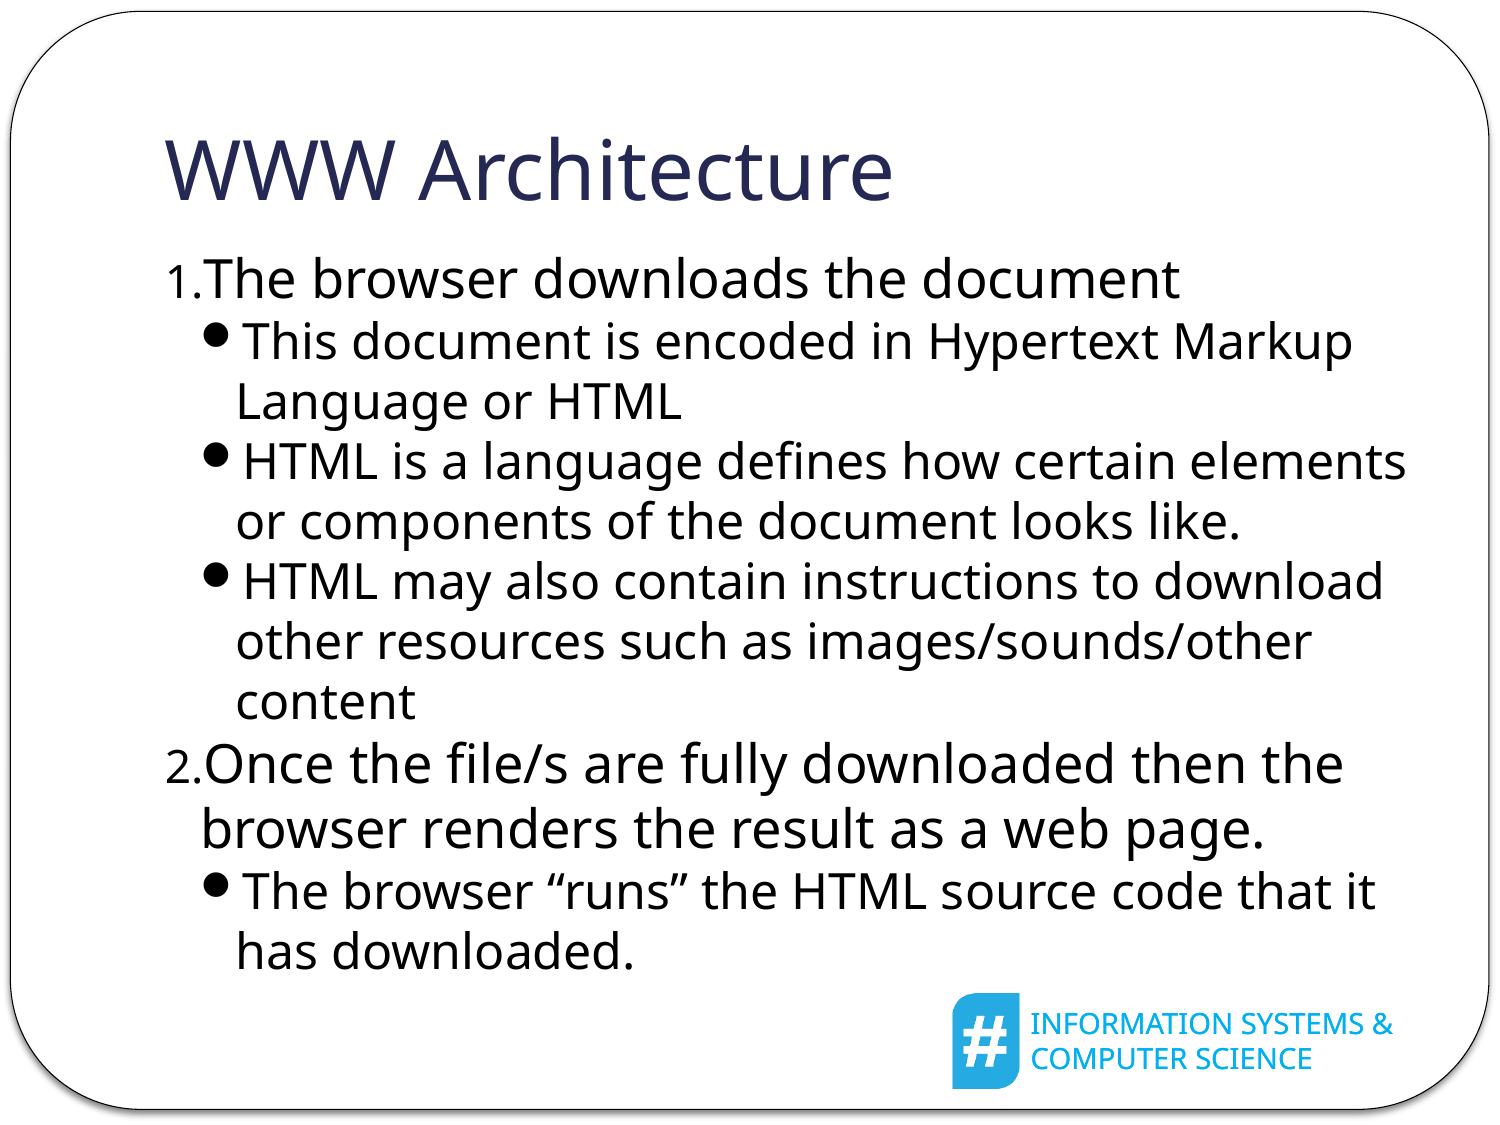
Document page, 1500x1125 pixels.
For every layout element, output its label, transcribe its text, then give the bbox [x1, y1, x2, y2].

text_box WWW Architecture [150, 45, 1425, 233]
picture [950, 990, 1022, 1090]
text_box The browser downloads the document This document is encoded in Hypertext Markup Language or HTML HTML is a language defines how certain elements or components of the document looks like. HTML may also contain instructions to download other resources such as images/sounds/other content Once the file/s are fully downloaded then the browser renders the result as a web page. The browser “runs” the HTML source code that it has downloaded. [150, 237, 1425, 988]
